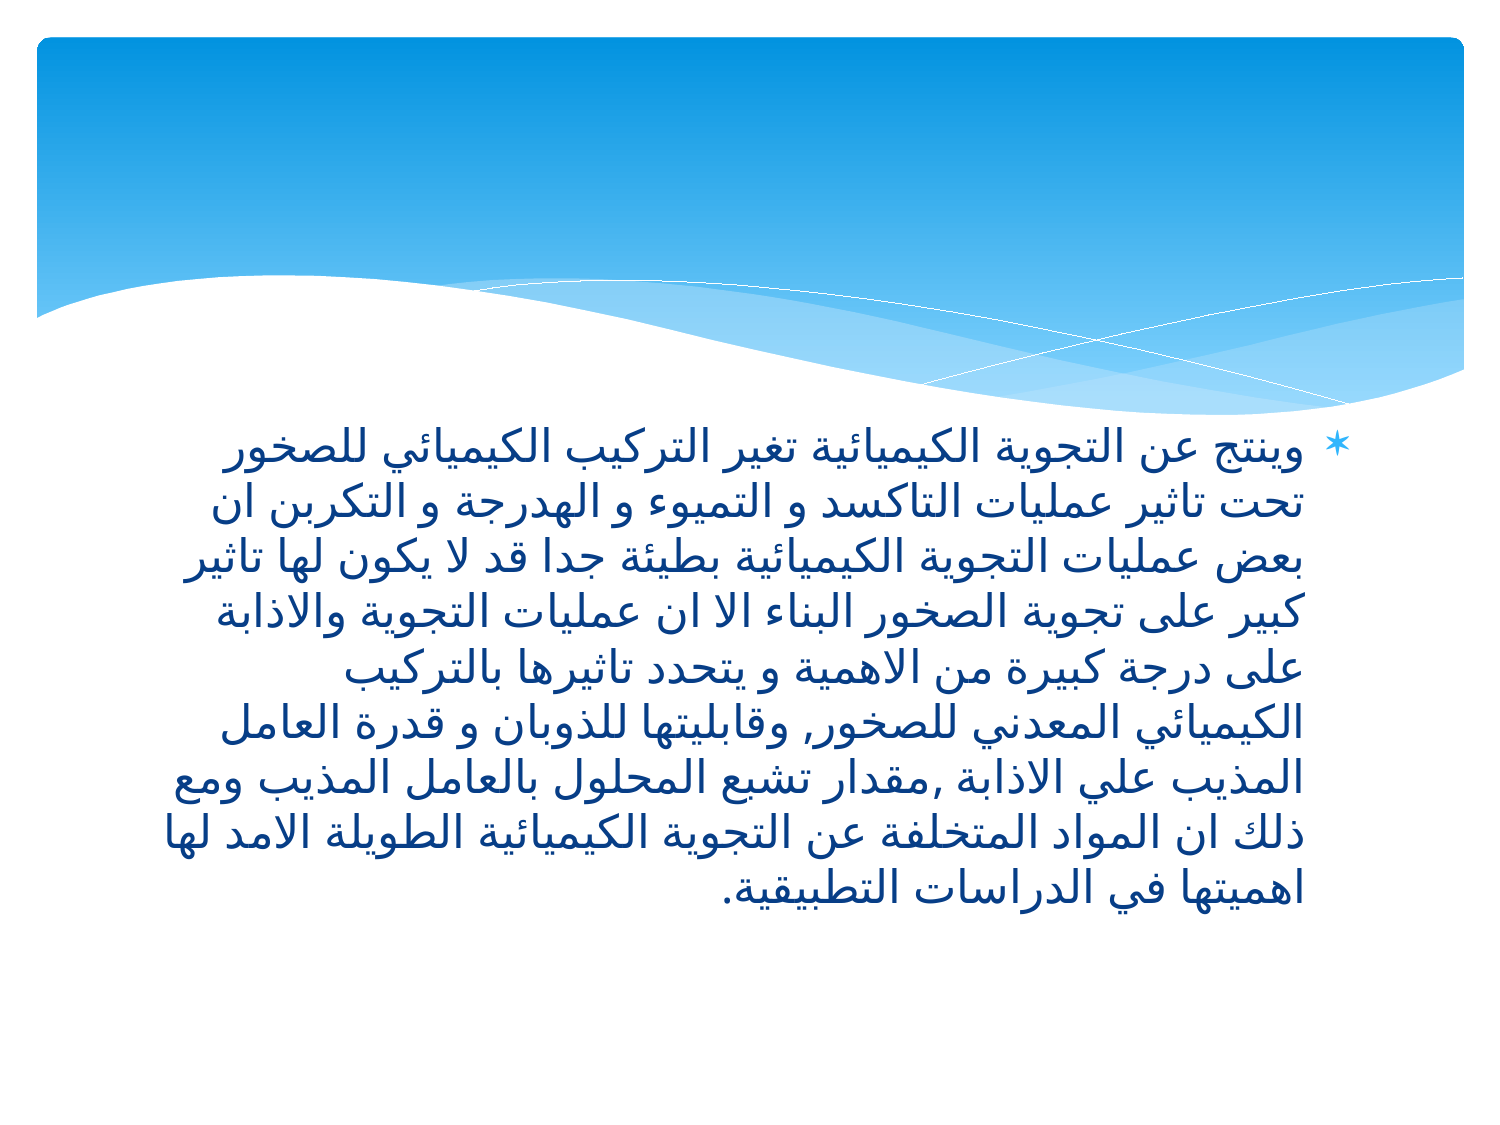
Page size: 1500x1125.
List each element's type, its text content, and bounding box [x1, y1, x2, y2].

list وينتج عن التجوية الكيميائية تغير التركيب الكيميائي للصخور تحت تاثير عمليات التاكسد و التميوء و الهدرجة و التكربن ان بعض عمليات التجوية الكيميائية بطيئة جدا قد لا يكون لها تاثير كبير على تجوية الصخور البناء الا ان عمليات التجوية والاذابة على درجة كبيرة من الاهمية و يتحدد تاثيرها بالتركيب الكيميائي المعدني للصخور, وقابليتها للذوبان و قدرة العامل المذيب علي الاذابة ,مقدار تشبع المحلول بالعامل المذيب ومع ذلك ان المواد المتخلفة عن التجوية الكيميائية الطويلة الامد لها اهميتها في الدراسات التطبيقية. [147, 408, 1363, 929]
